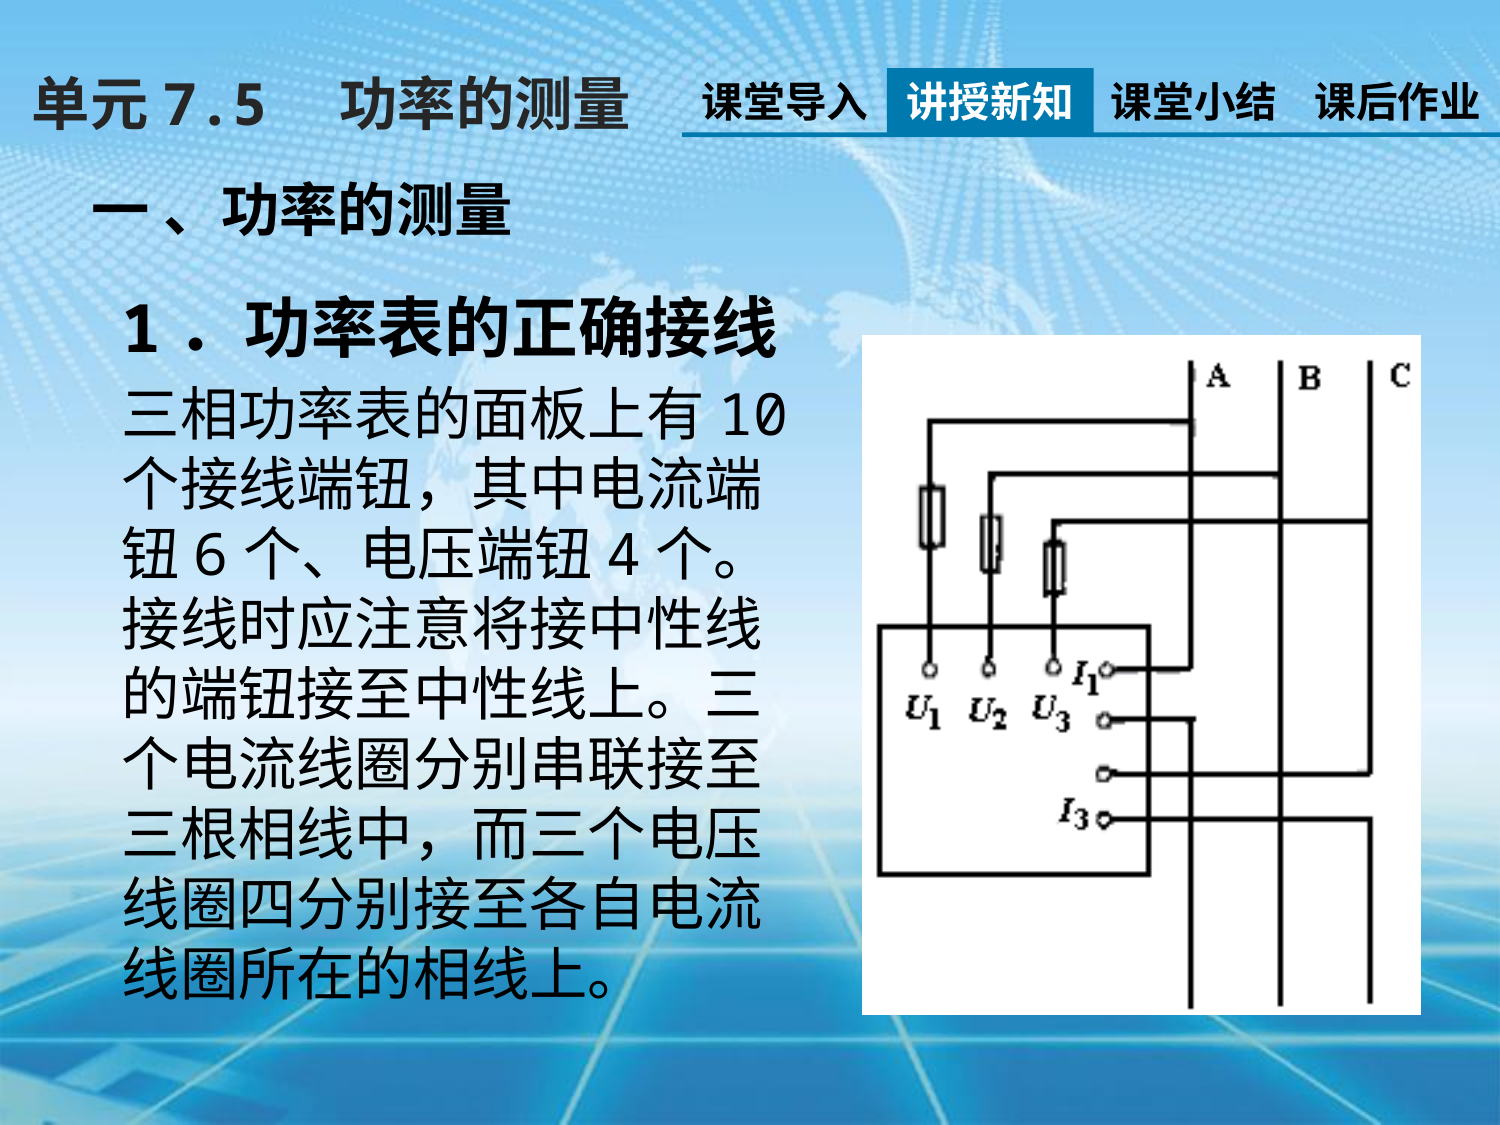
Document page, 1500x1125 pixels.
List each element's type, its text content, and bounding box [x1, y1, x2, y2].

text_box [862, 335, 1421, 1016]
text_box 一 、功率的测量 [76, 162, 1012, 254]
picture [0, 0, 1500, 1125]
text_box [16, 59, 1500, 146]
text_box 1．功率表的正确接线 三相功率表的面板上有10个接线端钮，其中电流端钮6个、电压端钮4个。接线时应注意将接中性线的端钮接至中性线上。三个电流线圈分别串联接至三根相线中，而三个电压线圈四分别接至各自电流线圈所在的相线上。 [106, 278, 817, 1073]
